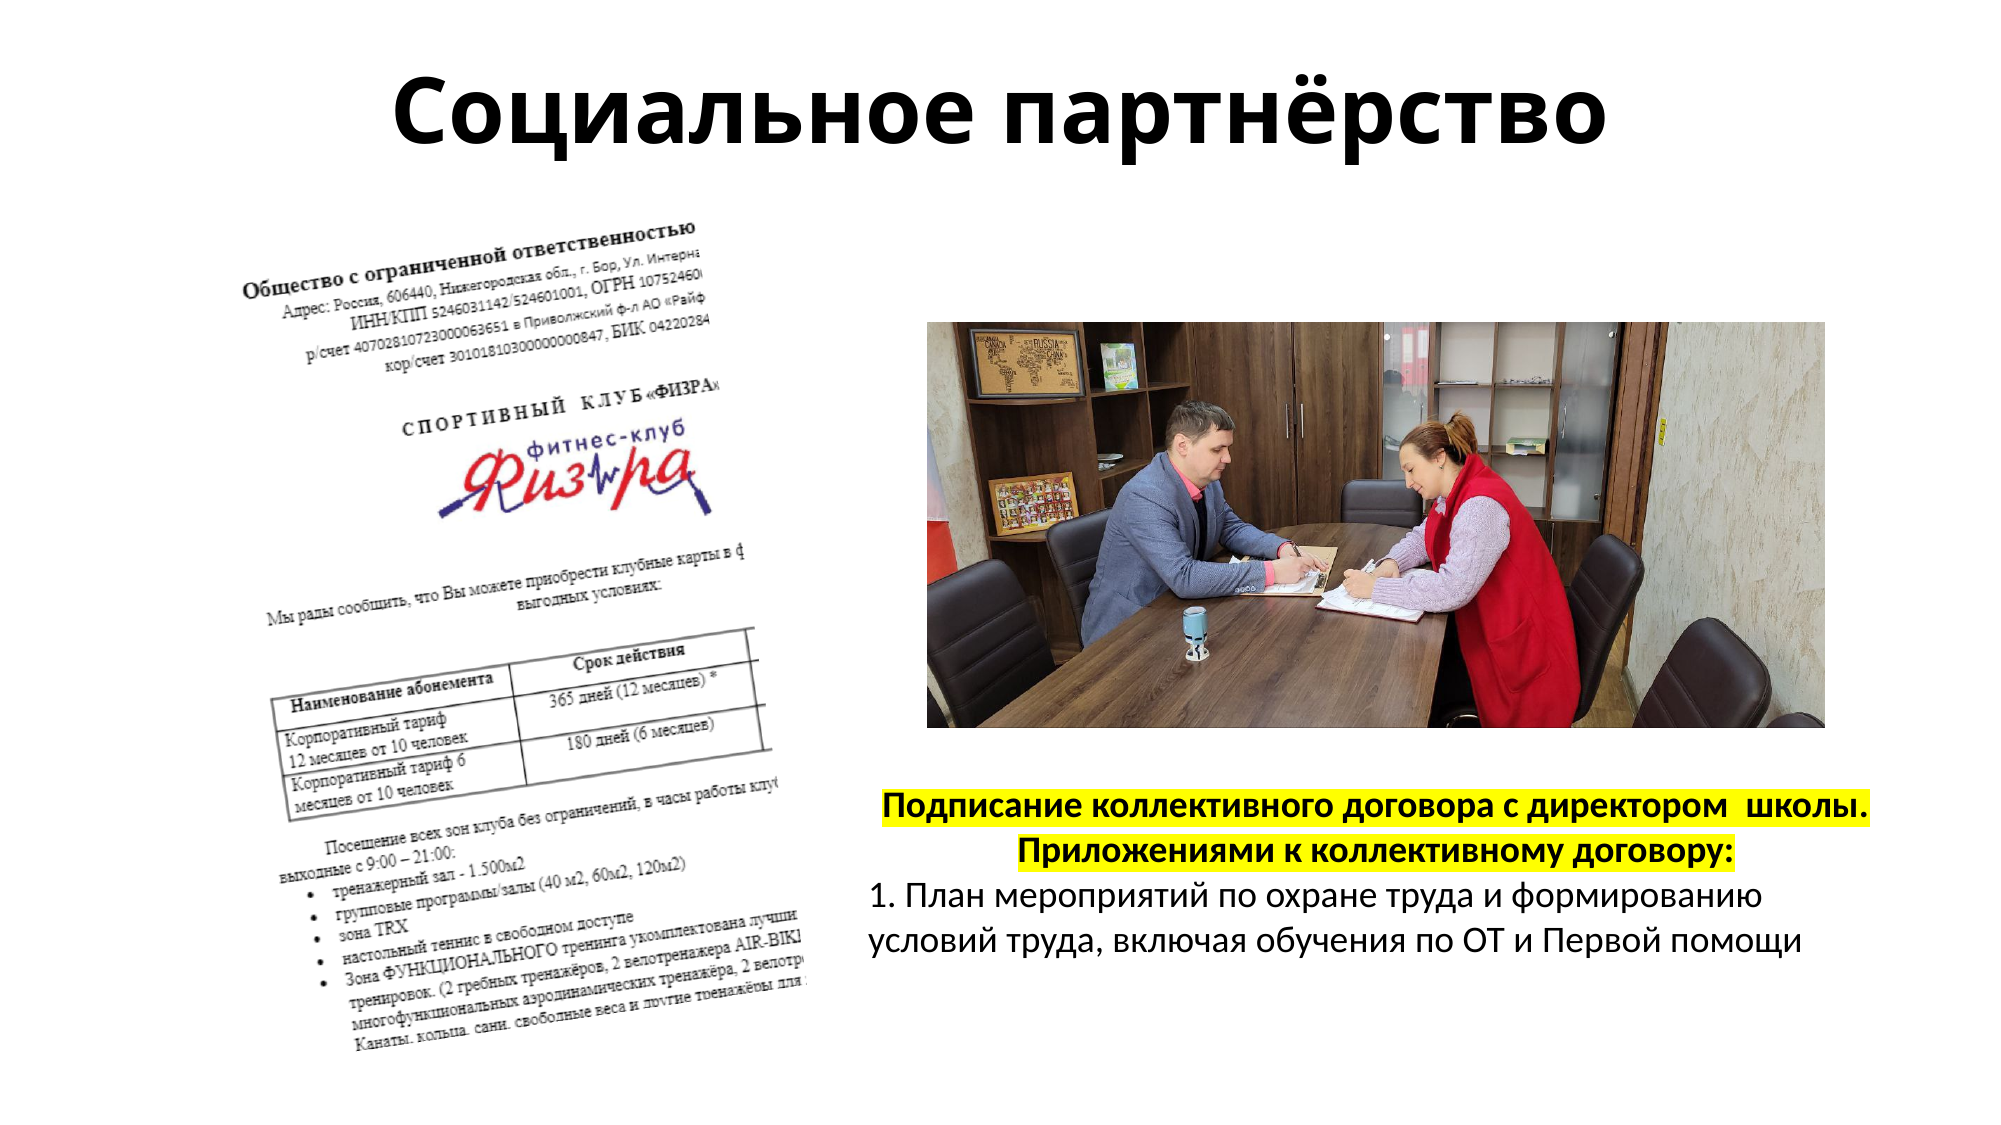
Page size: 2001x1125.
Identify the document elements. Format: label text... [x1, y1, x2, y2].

title Социальное партнёрство [137, 59, 1863, 278]
picture [139, 198, 806, 1066]
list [927, 322, 1825, 728]
text_box Подписание коллективного договора с директором школы. Приложениями к коллективному договору: 1. План мероприятий по охране труда и формированию условий труда, включая обучения по ОТ и Первой помощи [853, 772, 1899, 968]
